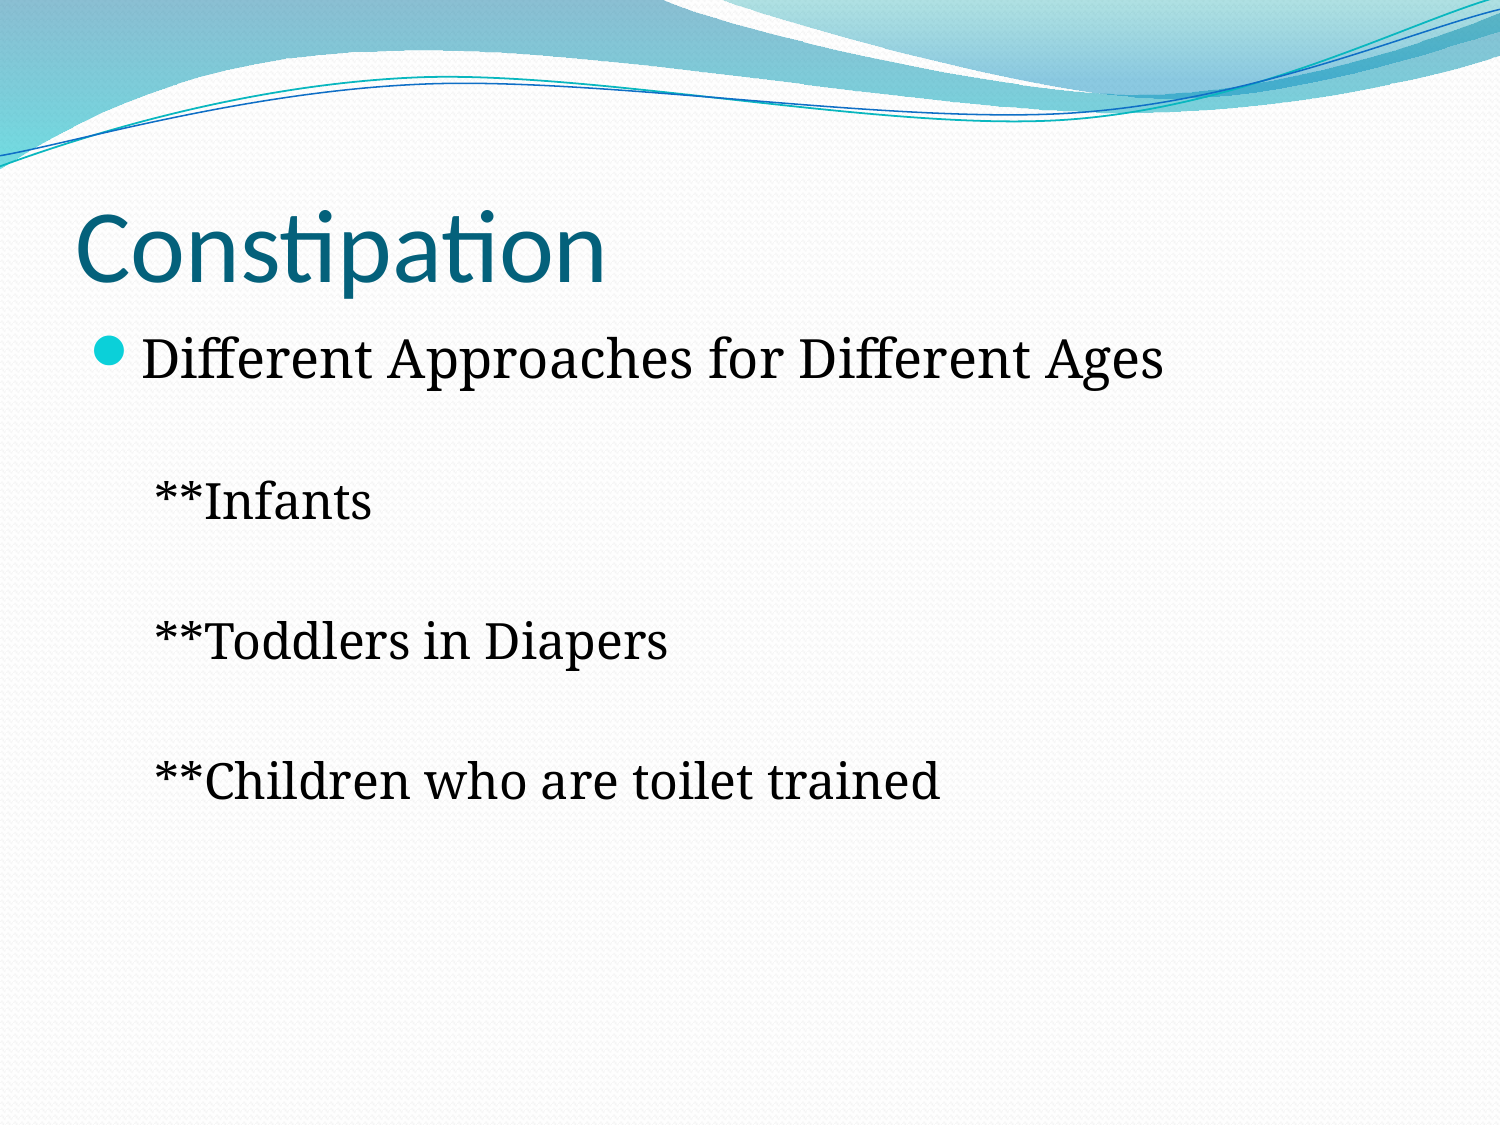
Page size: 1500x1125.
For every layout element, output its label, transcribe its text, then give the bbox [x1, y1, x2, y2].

list Different Approaches for Different Ages **Infants **Toddlers in Diapers **Children who are toilet trained [75, 317, 1425, 1038]
title Constipation [75, 115, 1425, 303]
